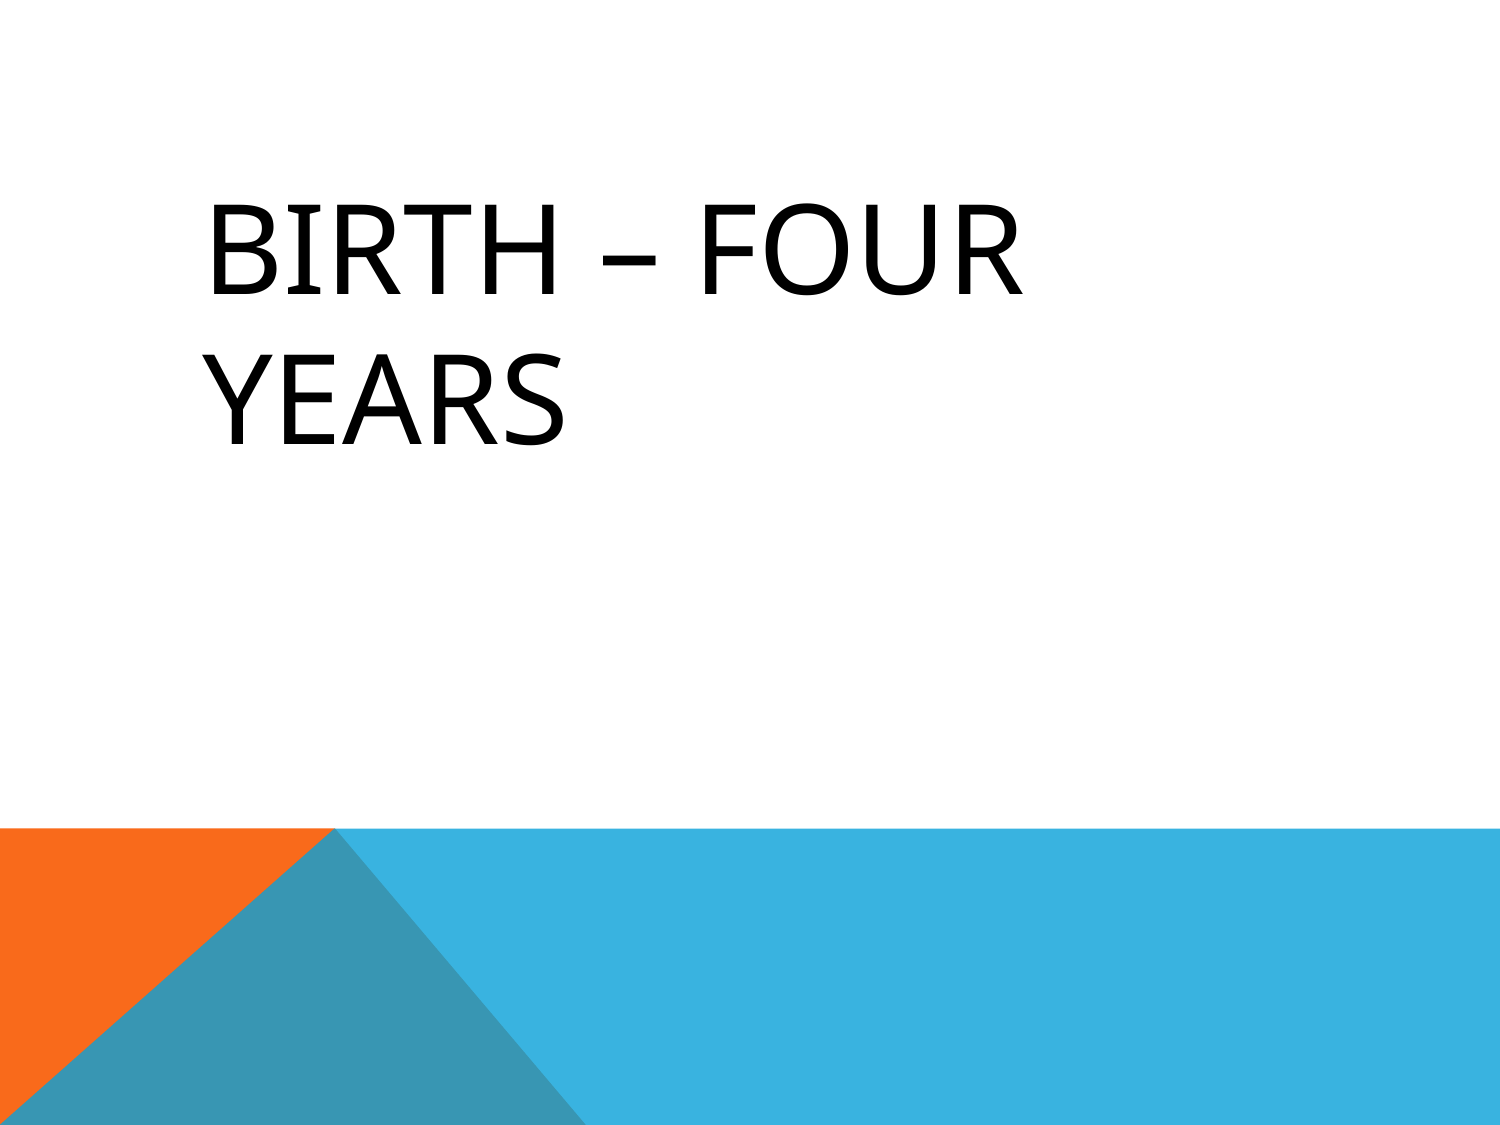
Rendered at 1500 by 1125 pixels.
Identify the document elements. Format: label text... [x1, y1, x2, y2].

text_box BIRTH – FOUR YEARS [187, 162, 1288, 478]
